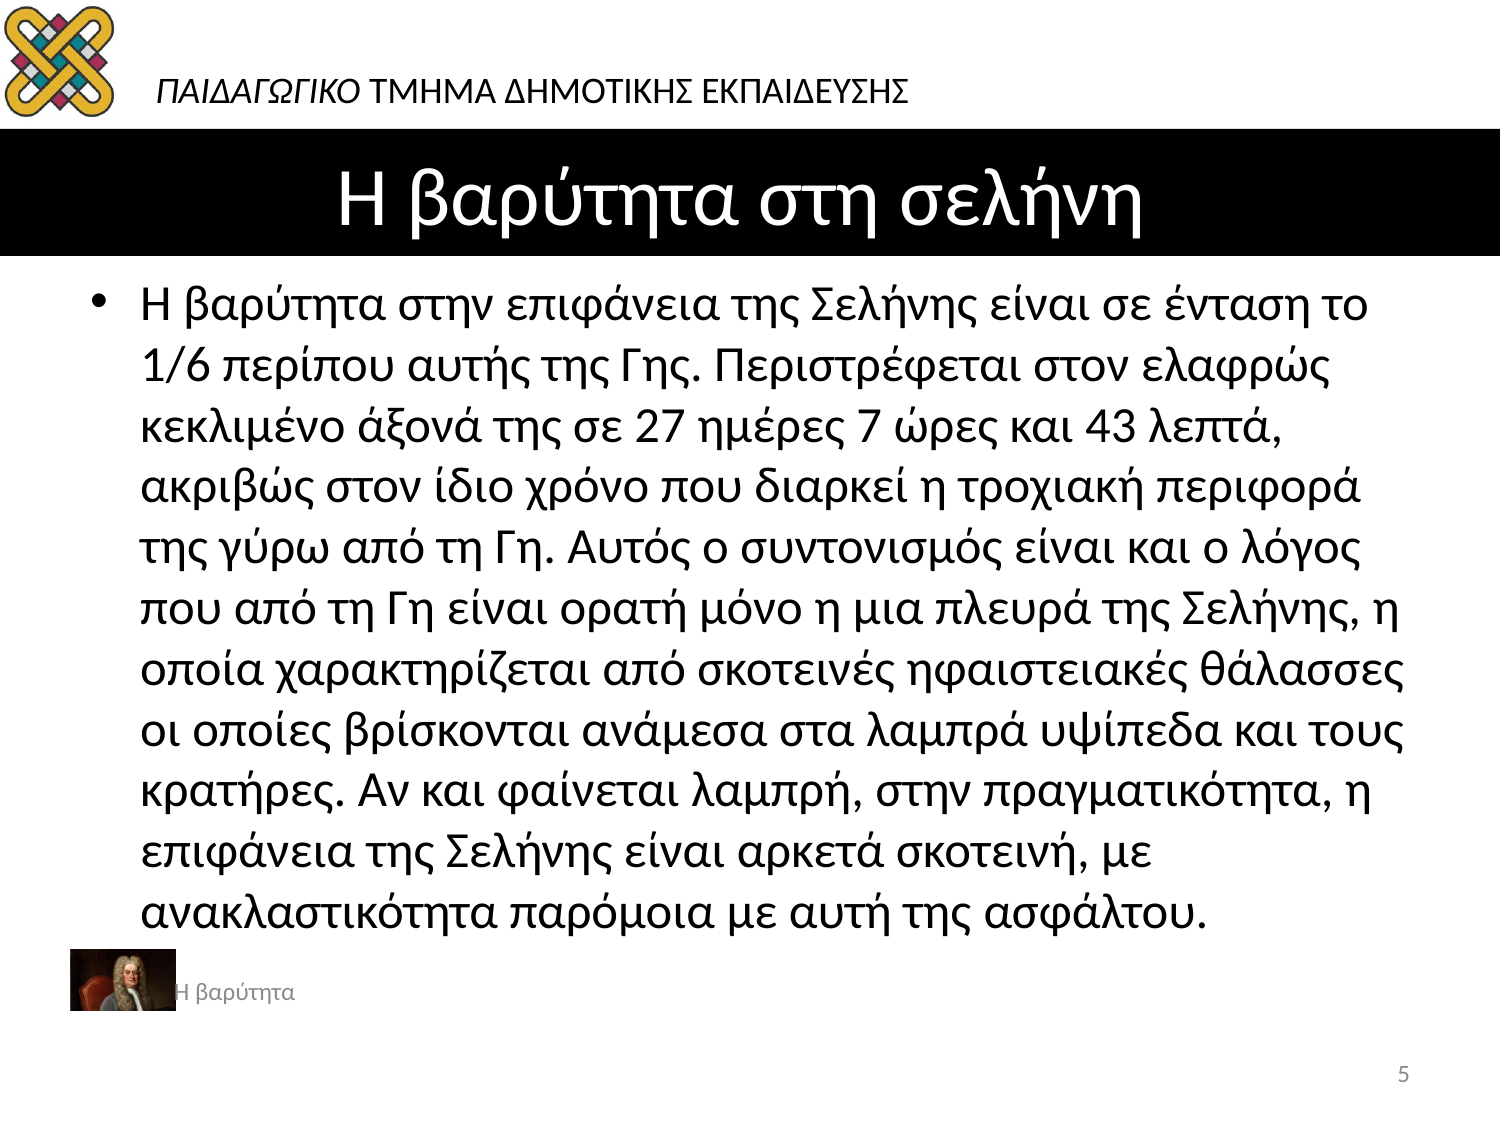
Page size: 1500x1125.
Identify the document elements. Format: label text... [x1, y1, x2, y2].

title Η βαρύτητα στη σελήνη [0, 128, 1500, 256]
list Η βαρύτητα στην επιφάνεια της Σελήνης είναι σε ένταση το 1/6 περίπου αυτής της Γης. Περιστρέφεται στον ελαφρώς κεκλιμένο άξονά της σε 27 ημέρες 7 ώρες και 43 λεπτά, ακριβώς στον ίδιο χρόνο που διαρκεί η τροχιακή περιφορά της γύρω από τη Γη. Αυτός ο συντονισμός είναι και ο λόγος που από τη Γη είναι ορατή μόνο η μια πλευρά της Σελήνης, η οποία χαρακτηρίζεται από σκοτεινές ηφαιστειακές θάλασσες οι οποίες βρίσκονται ανάμεσα στα λαμπρά υψίπεδα και τους κρατήρες. Αν και φαίνεται λαμπρή, στην πραγματικότητα, η επιφάνεια της Σελήνης είναι αρκετά σκοτεινή, με ανακλαστικότητα παρόμοια με αυτή της ασφάλτου. [75, 262, 1425, 1005]
slide_number 5 [1074, 1042, 1425, 1103]
footer Η βαρύτητα [0, 960, 475, 1021]
picture [70, 949, 75, 960]
picture [0, 0, 118, 121]
